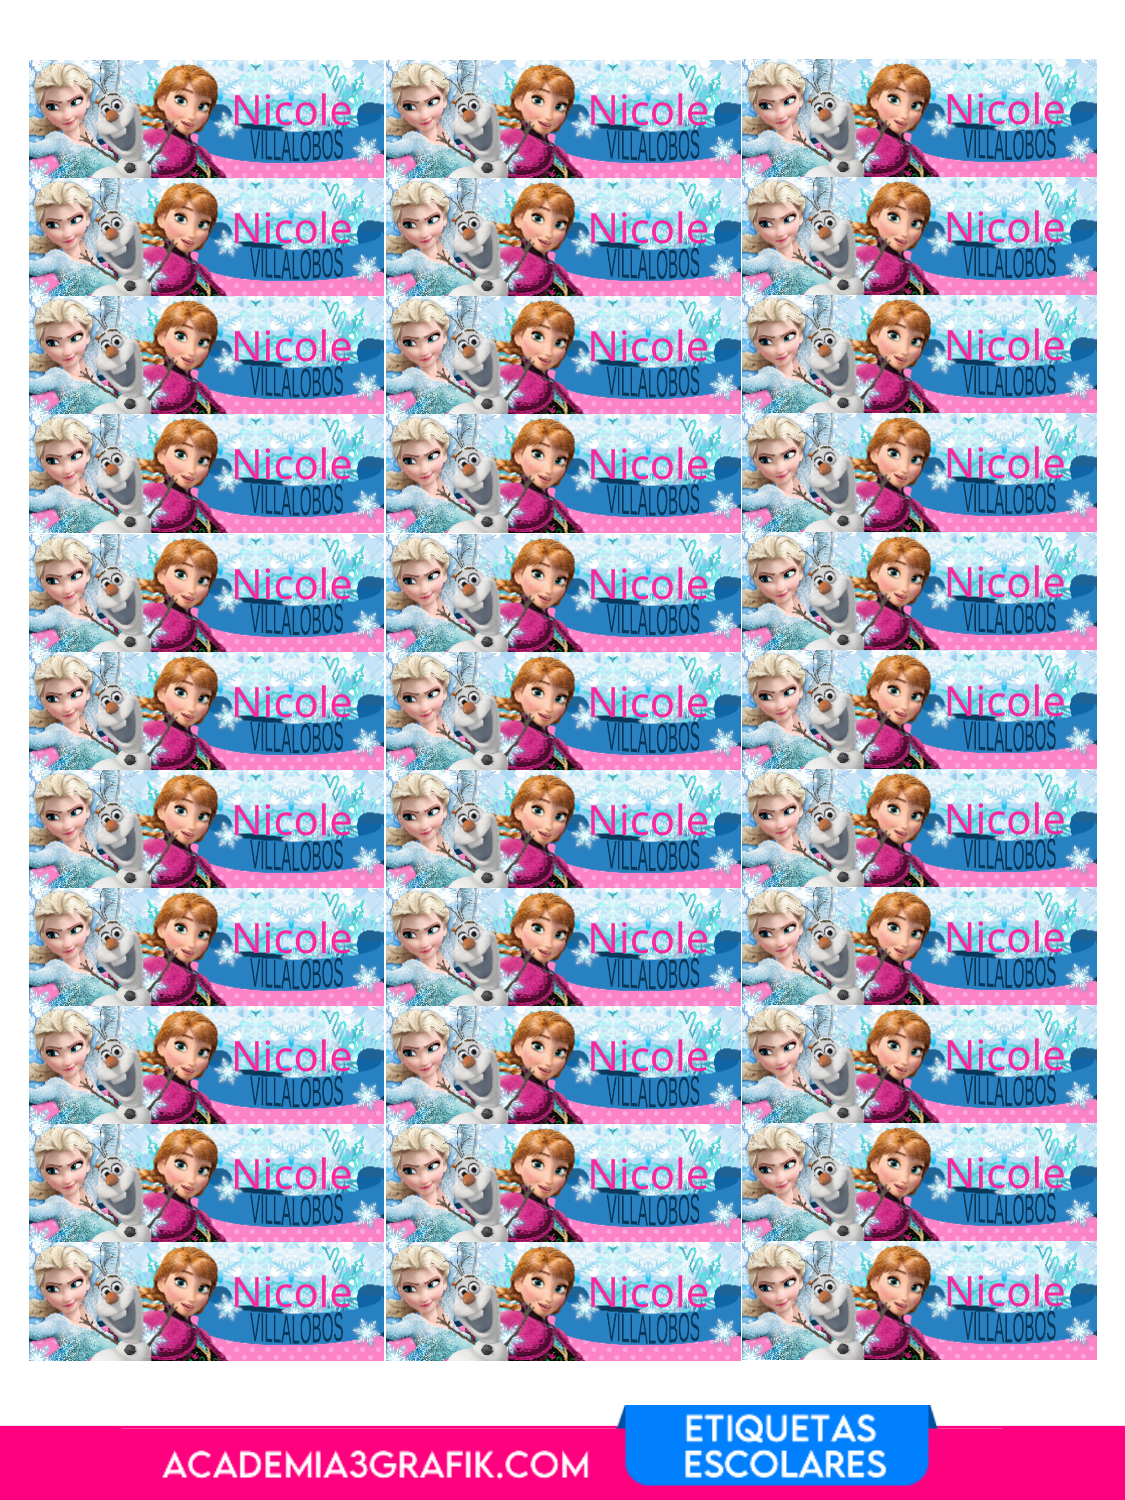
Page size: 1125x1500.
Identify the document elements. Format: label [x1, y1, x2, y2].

picture [29, 60, 384, 533]
picture [386, 60, 741, 533]
picture [742, 59, 1097, 1360]
picture [386, 534, 741, 1361]
picture [29, 534, 384, 1361]
picture [122, 1405, 1003, 1500]
